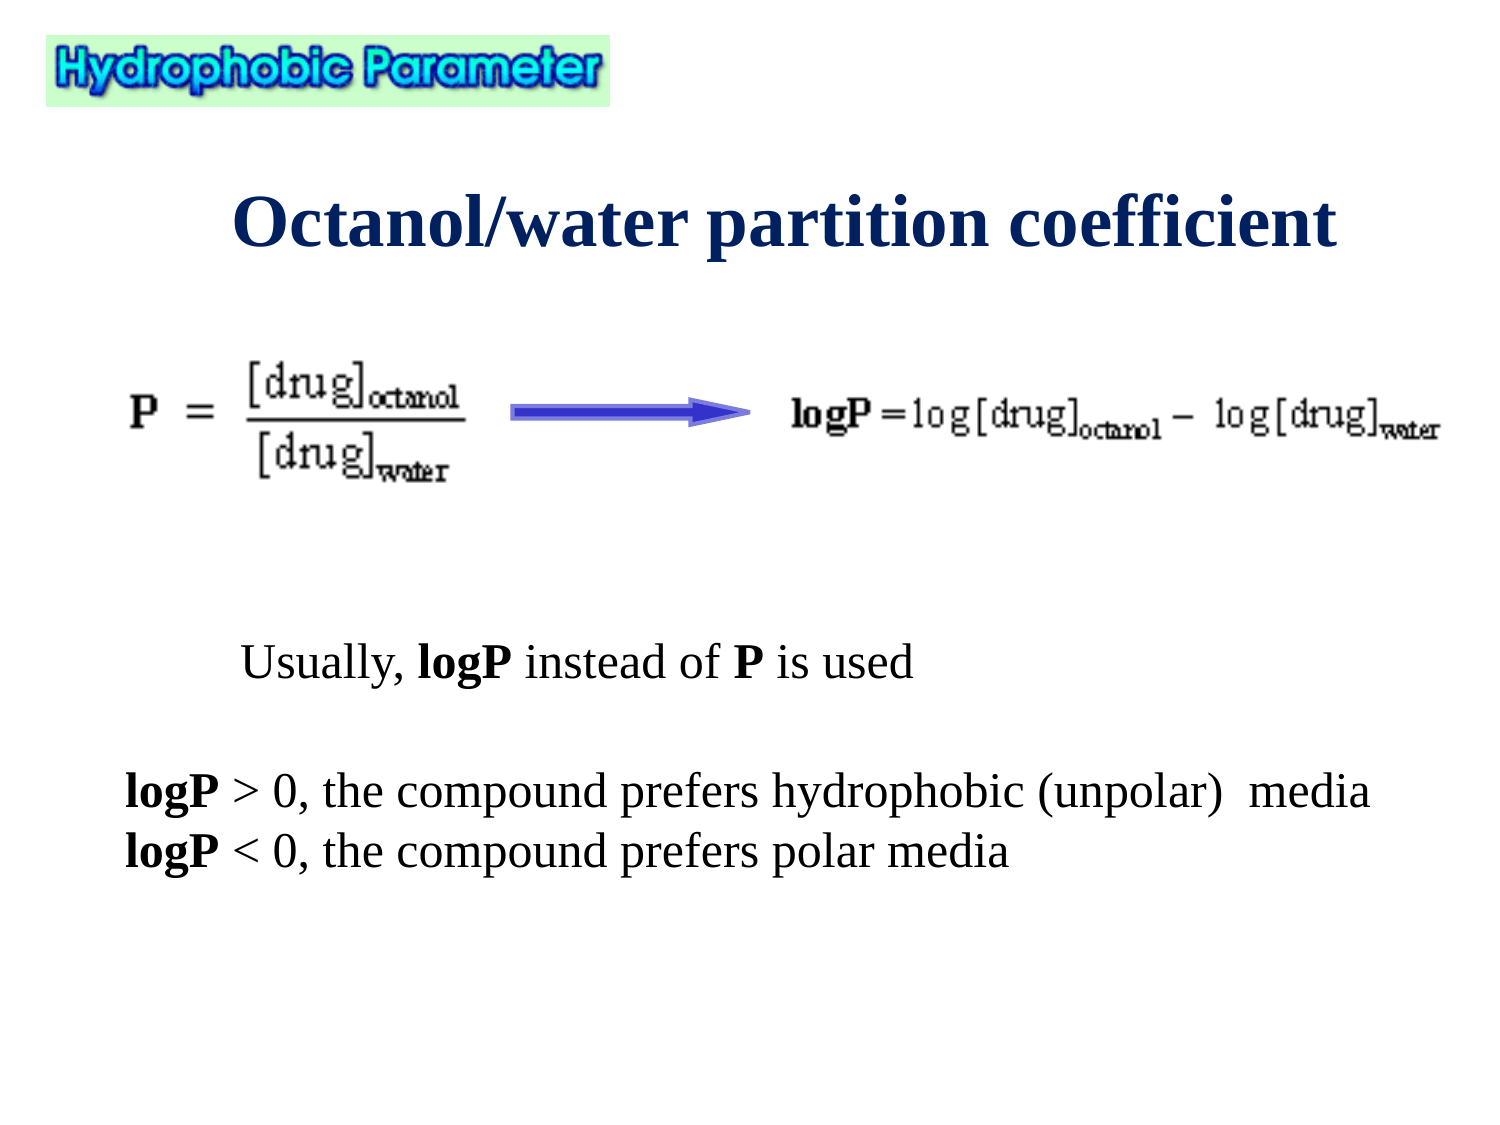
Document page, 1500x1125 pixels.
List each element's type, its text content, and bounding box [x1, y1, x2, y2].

text_box [512, 399, 750, 425]
picture [787, 386, 1451, 449]
picture [124, 349, 480, 493]
picture [46, 34, 610, 107]
text_box logP > 0, the compound prefers hydrophobic (unpolar) media logP < 0, the compound prefers polar media [110, 749, 1387, 885]
text_box Usually, logP instead of P is used [225, 621, 930, 696]
text_box Octanol/water partition coefficient [216, 163, 1353, 269]
